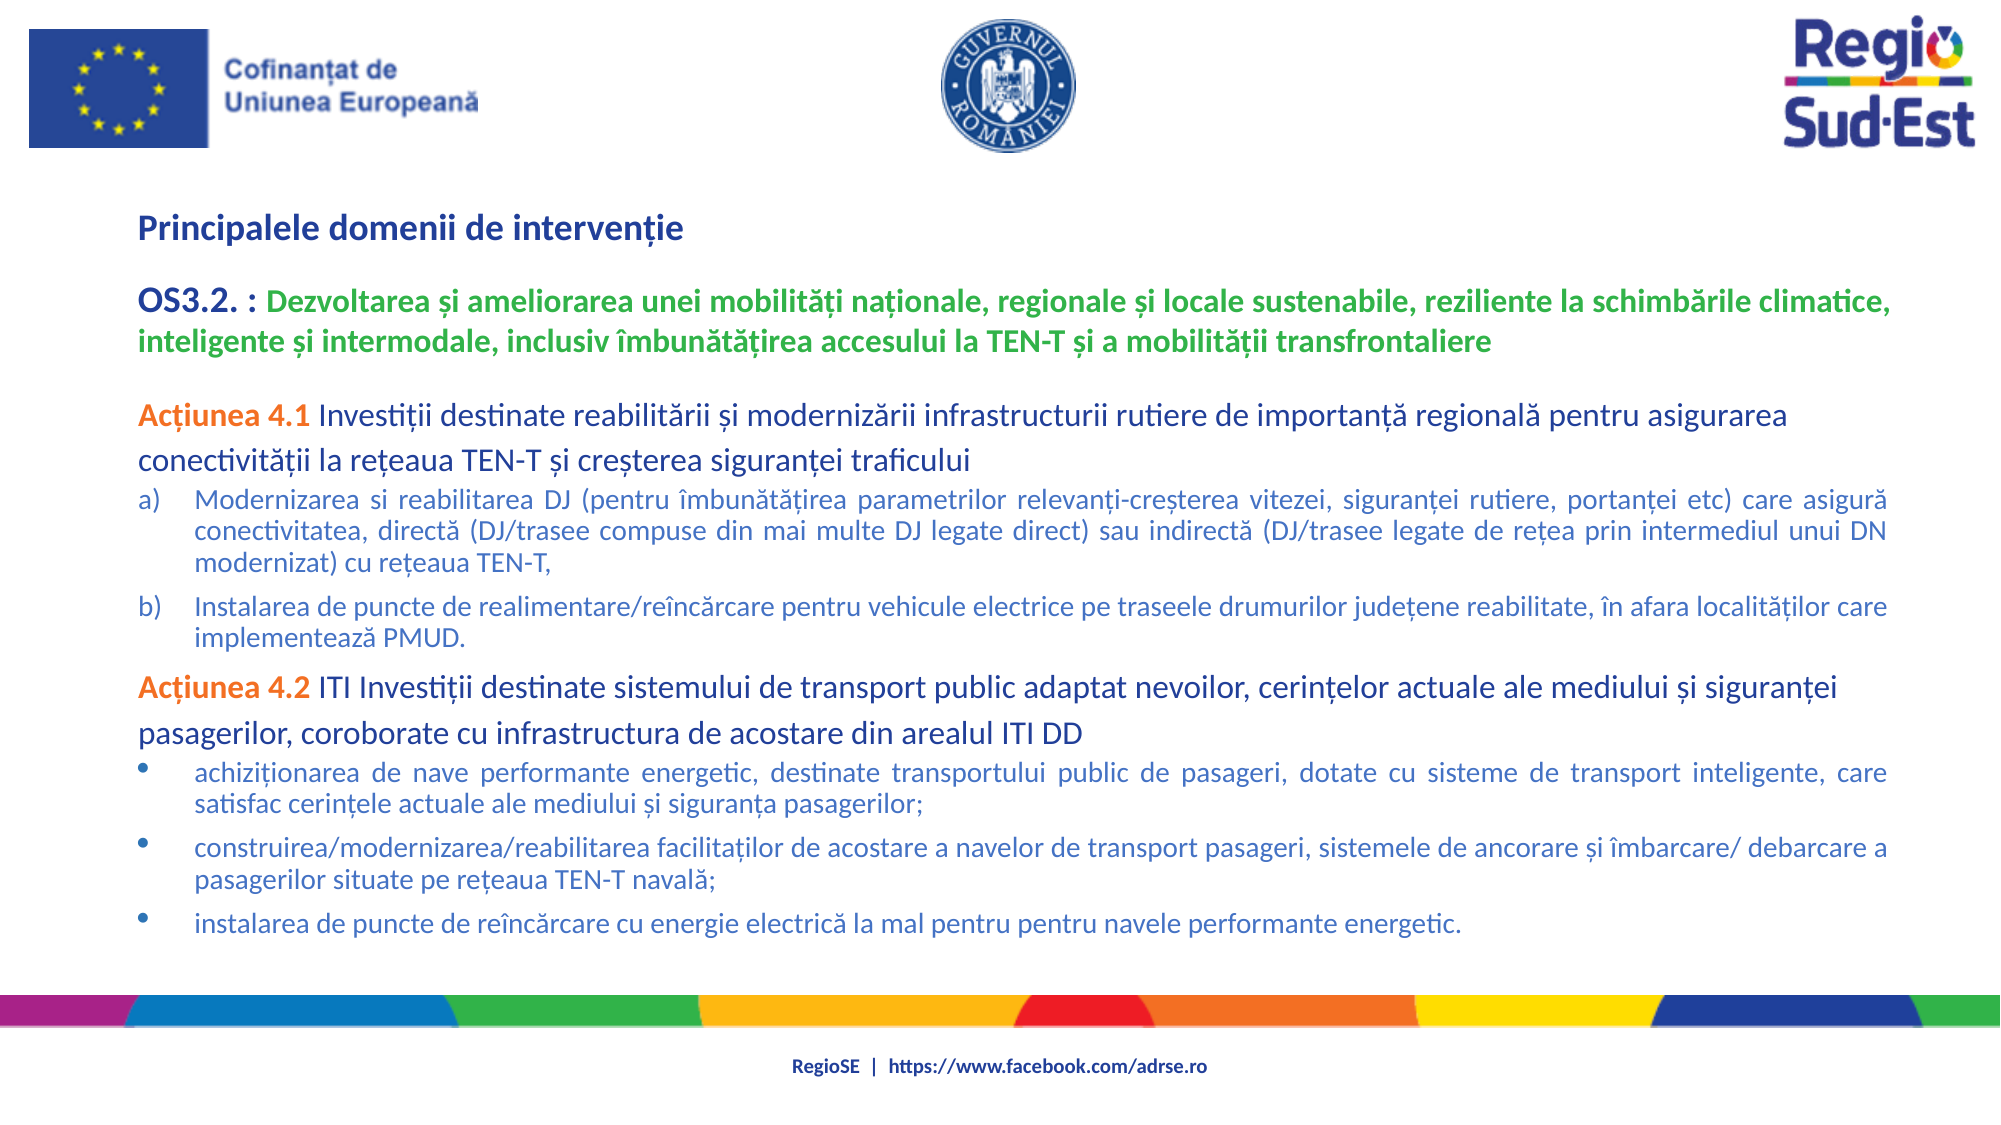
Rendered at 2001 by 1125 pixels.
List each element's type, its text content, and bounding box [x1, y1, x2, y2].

text_box RegioSE | https://www.facebook.com/adrse.ro [776, 1029, 1223, 1085]
picture [1759, 0, 2000, 220]
text_box Acțiunea 4.1 Investiții destinate reabilitării și modernizării infrastructurii rutiere de importanță regională pentru asigurarea conectivității la rețeaua TEN-T și creșterea siguranței traficului Modernizarea si reabilitarea DJ (pentru îmbunătățirea parametrilor relevanți-creșterea vitezei, siguranței rutiere, portanței etc) care asigură conectivitatea, directă (DJ/trasee compuse din mai multe DJ legate direct) sau indirectă (DJ/trasee legate de rețea prin intermediul unui DN modernizat) cu rețeaua TEN-T, Instalarea de puncte de realimentare/reîncărcare pentru vehicule electrice pe traseele drumurilor județene reabilitate, în afara localităților care implementează PMUD. Acțiunea 4.2 ITI Investiții destinate sistemului de transport public adaptat nevoilor, cerințelor actuale ale mediului și siguranței pasagerilor, coroborate cu infrastructura de acostare din arealul ITI DD achiziționarea de nave performante energetic, destinate transportului public de pasageri, dotate cu sisteme de transport inteligente, care satisfac cerințele actuale ale mediului și siguranța pasagerilor; construirea/modernizarea/reabilitarea facilitaților de acostare a navelor de transport pasageri, sistemele de ancorare și îmbarcare/ debarcare a pasagerilor situate pe reţeaua TEN-T navală; instalarea de puncte de reîncărcare cu energie electrică la mal pentru pentru navele performante energetic. [123, 379, 1904, 590]
picture [0, 995, 2000, 1029]
text_box OS3.2. : Dezvoltarea și ameliorarea unei mobilități naționale, regionale și locale sustenabile, reziliente la schimbările climatice, inteligente și intermodale, inclusiv îmbunătățirea accesului la TEN-T și a mobilității transfrontaliere [123, 267, 1919, 367]
text_box Principalele domenii de intervenție [123, 195, 1223, 255]
picture [941, 19, 1076, 153]
picture [28, 28, 478, 148]
